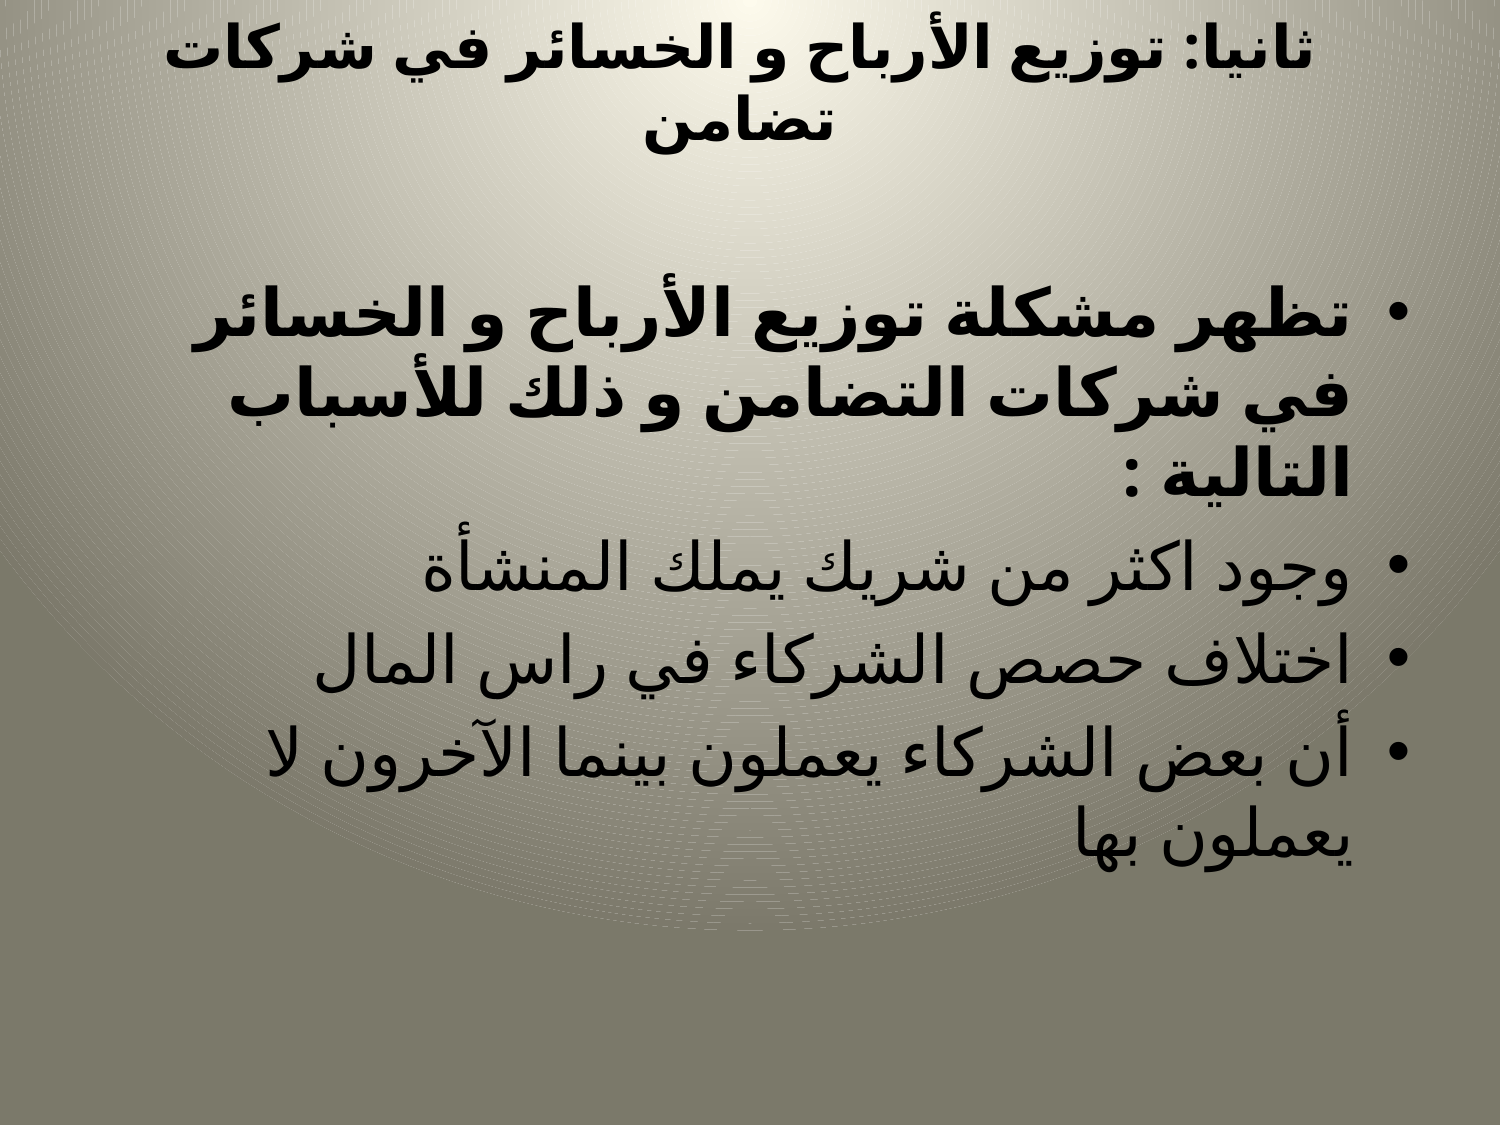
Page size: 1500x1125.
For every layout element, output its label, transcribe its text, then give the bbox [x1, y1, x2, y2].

list تظهر مشكلة توزيع الأرباح و الخسائر في شركات التضامن و ذلك للأسباب التالية : وجود اكثر من شريك يملك المنشأة اختلاف حصص الشركاء في راس المال أن بعض الشركاء يعملون بينما الآخرون لا يعملون بها [75, 262, 1425, 1005]
title ثانيا: توزيع الأرباح و الخسائر في شركات تضامن [64, 0, 1415, 233]
